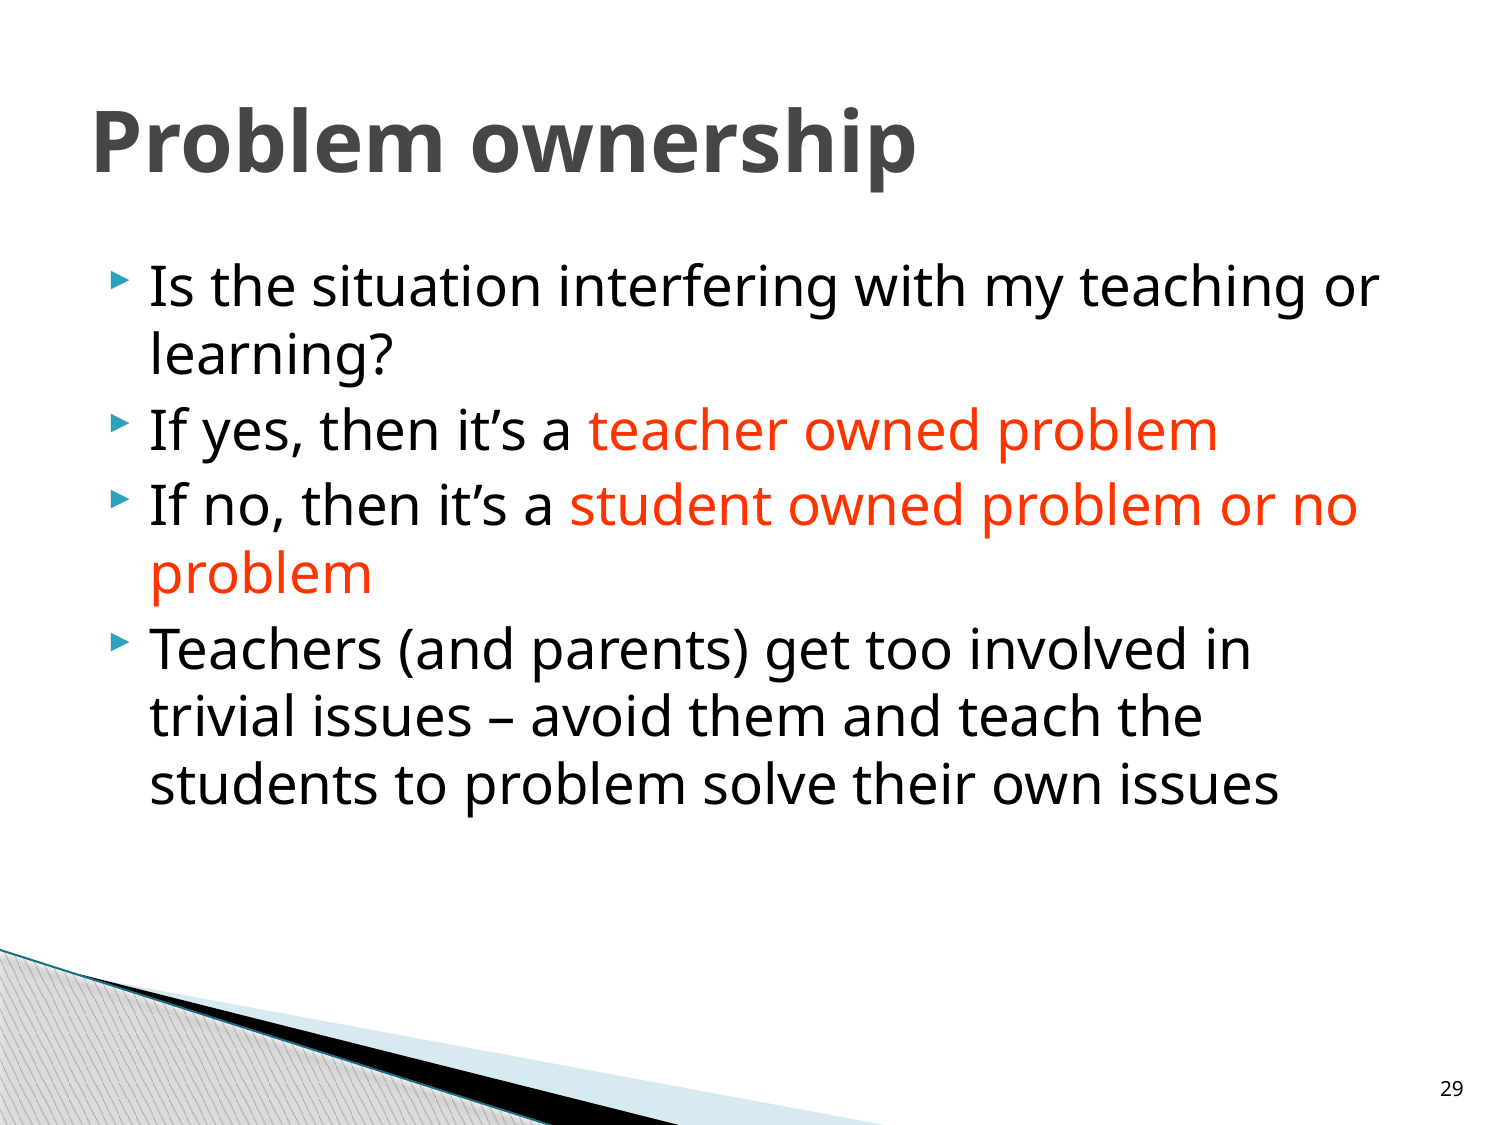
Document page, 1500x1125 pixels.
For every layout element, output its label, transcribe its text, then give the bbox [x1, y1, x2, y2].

slide_number 29 [1418, 1051, 1479, 1112]
list Is the situation interfering with my teaching or learning? If yes, then it’s a teacher owned problem If no, then it’s a student owned problem or no problem Teachers (and parents) get too involved in trivial issues – avoid them and teach the students to problem solve their own issues [75, 243, 1425, 986]
title Problem ownership [75, 45, 1425, 233]
